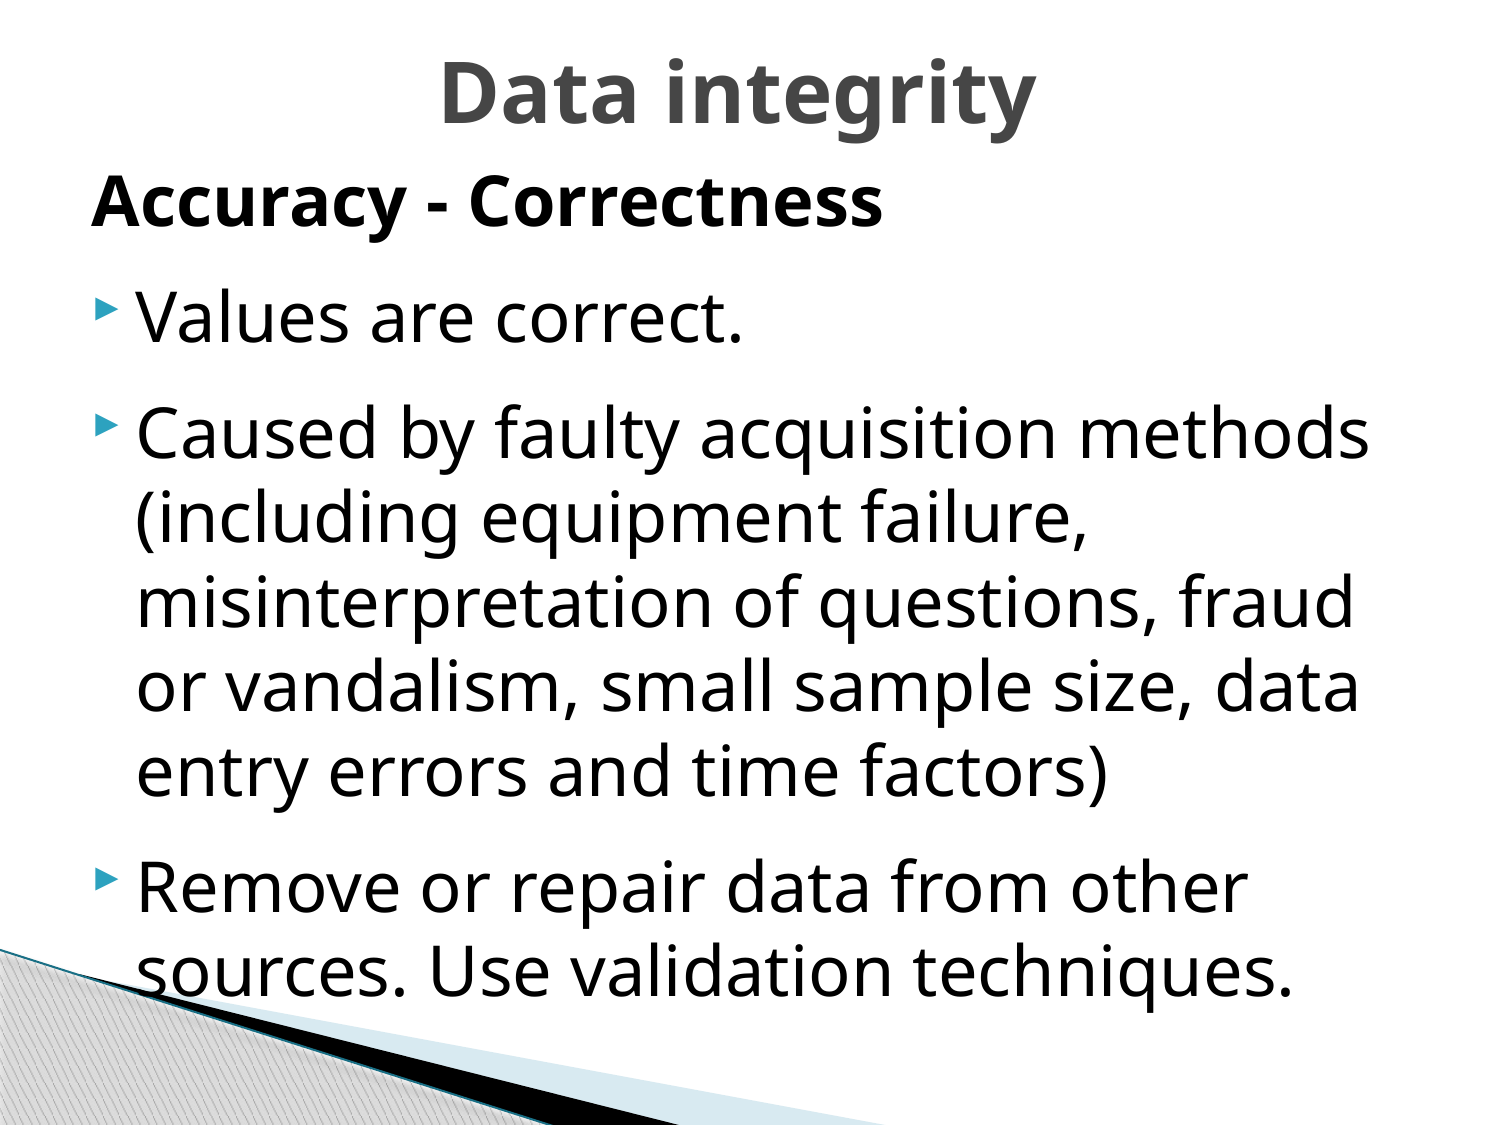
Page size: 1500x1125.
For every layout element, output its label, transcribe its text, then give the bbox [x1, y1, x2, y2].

title Data integrity [100, 0, 1376, 183]
list Accuracy - Correctness Values are correct. Caused by faulty acquisition methods (including equipment failure, misinterpretation of questions, fraud or vandalism, small sample size, data entry errors and time factors) Remove or repair data from other sources. Use validation techniques. [76, 149, 1400, 1035]
